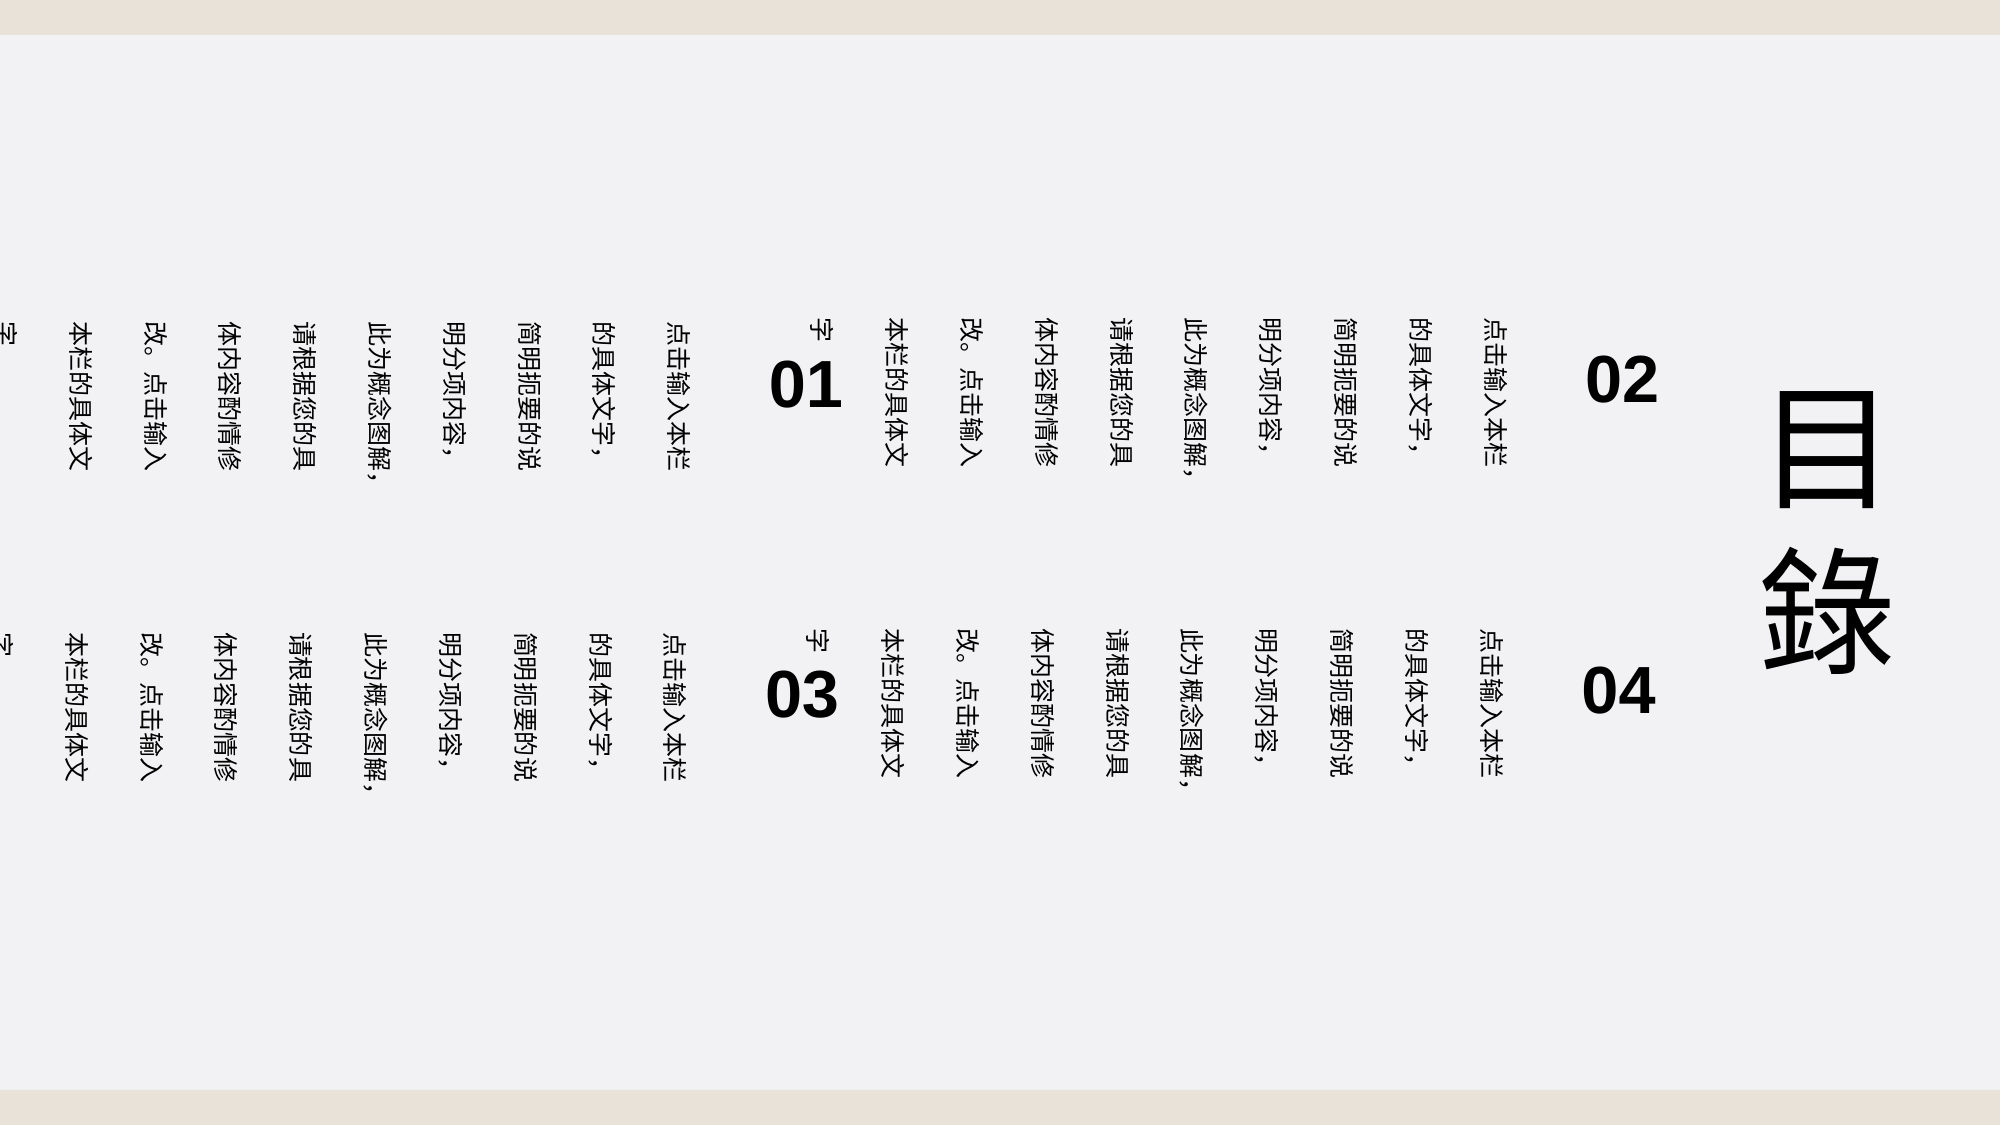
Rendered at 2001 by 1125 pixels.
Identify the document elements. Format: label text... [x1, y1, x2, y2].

text_box 02 [1565, 328, 1679, 424]
text_box 04 [1561, 639, 1675, 734]
text_box 01 [749, 333, 863, 428]
text_box 目錄 [1743, 353, 1888, 698]
text_box 点击输入本栏的具体文字，简明扼要的说明分项内容，此为概念图解，请根据您的具体内容酌情修改。点击输入本栏的具体文字 [923, 613, 1560, 808]
text_box [0, 0, 2000, 36]
text_box 点击输入本栏的具体文字，简明扼要的说明分项内容，此为概念图解，请根据您的具体内容酌情修改。点击输入本栏的具体文字 [106, 617, 744, 812]
text_box 点击输入本栏的具体文字，简明扼要的说明分项内容，此为概念图解，请根据您的具体内容酌情修改。点击输入本栏的具体文字 [927, 302, 1564, 498]
text_box 点击输入本栏的具体文字，简明扼要的说明分项内容，此为概念图解，请根据您的具体内容酌情修改。点击输入本栏的具体文字 [110, 307, 747, 502]
text_box [0, 1089, 2000, 1125]
text_box 03 [745, 643, 859, 739]
